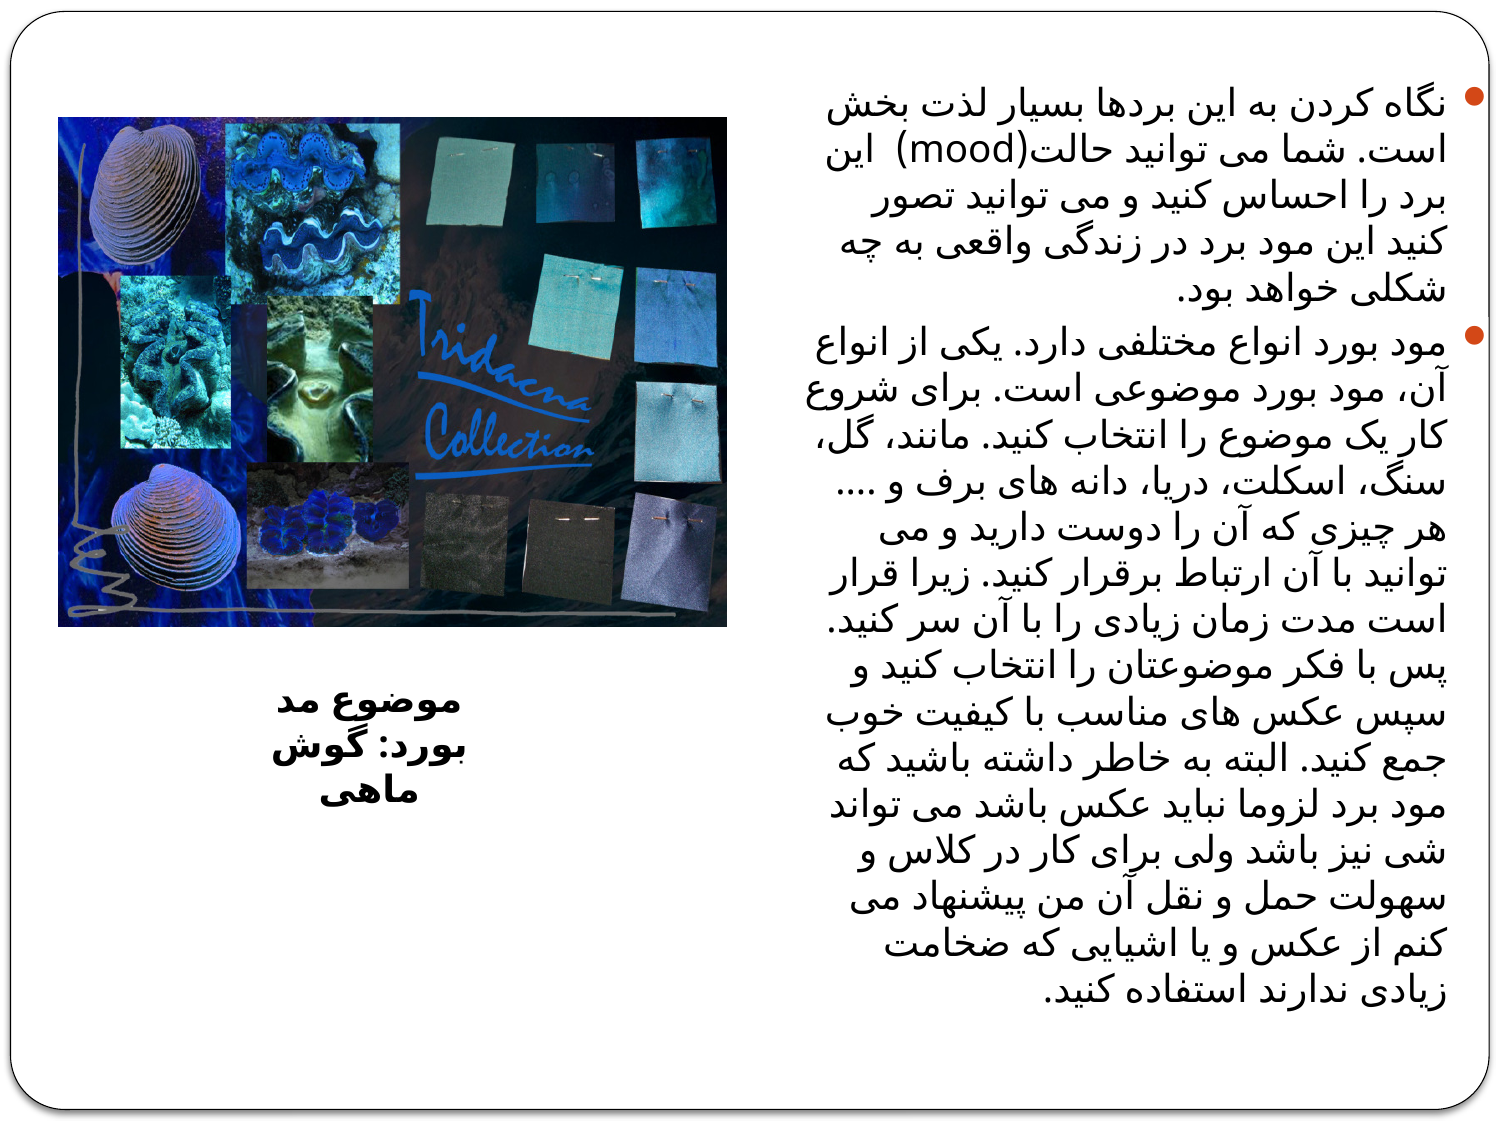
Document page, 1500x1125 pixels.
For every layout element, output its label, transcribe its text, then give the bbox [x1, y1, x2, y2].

list نگاه کردن به این بردها بسیار لذت بخش است. شما می توانید حالت(mood) این برد را احساس کنید و می توانید تصور کنید این مود برد در زندگی واقعی به چه شکلی خواهد بود. مود بورد انواع مختلفی دارد. یکی از انواع آن، مود بورد موضوعی است. برای شروع کار یک موضوع را انتخاب کنید. مانند، گل، سنگ، اسکلت، دریا، دانه های برف و .... هر چیزی که آن را دوست دارید و می توانید با آن ارتباط برقرار کنید. زیرا قرار است مدت زمان زیادی را با آن سر کنید. پس با فکر موضوعتان را انتخاب کنید و سپس عکس های مناسب با کیفیت خوب جمع کنید. البته به خاطر داشته باشید که مود برد لزوما نباید عکس باشد می تواند شی نیز باشد ولی برای کار در کلاس و سهولت حمل و نقل آن من پیشنهاد می کنم از عکس و یا اشیایی که ضخامت زیادی ندارند استفاده کنید. [789, 70, 1500, 1055]
picture [58, 116, 727, 627]
text_box موضوع مد بورد: گوش ماهی [222, 667, 516, 818]
